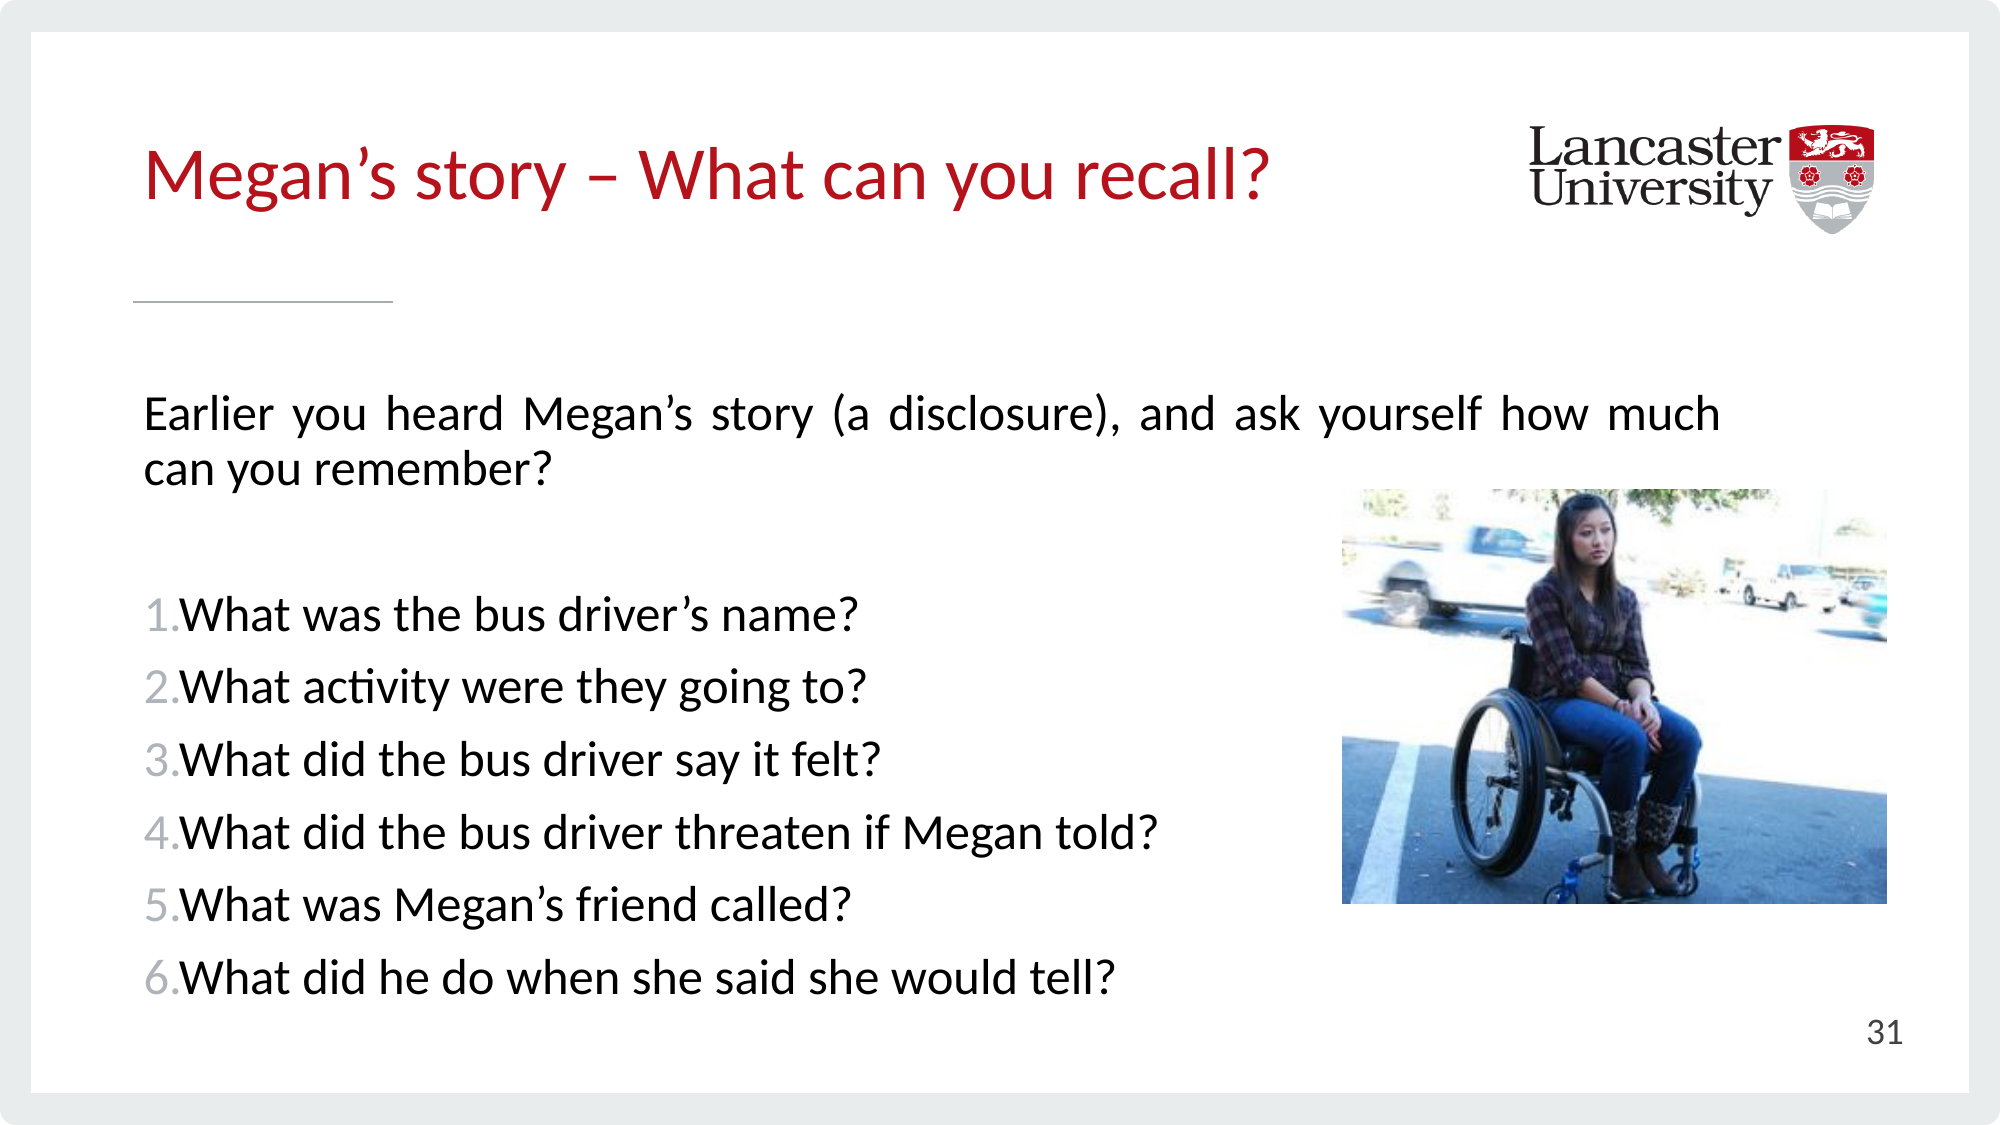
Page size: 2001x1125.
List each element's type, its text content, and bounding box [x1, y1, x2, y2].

slide_number 31 [1468, 999, 1919, 1060]
title Megan’s story – What can you recall? [128, 78, 1482, 279]
list Earlier you heard Megan’s story (a disclosure), and ask yourself how much can you remember? What was the bus driver’s name? What activity were they going to? What did the bus driver say it felt? What did the bus driver threaten if Megan told? What was Megan’s friend called? What did he do when she said she would tell? [128, 379, 1738, 1014]
picture [1342, 489, 1887, 904]
